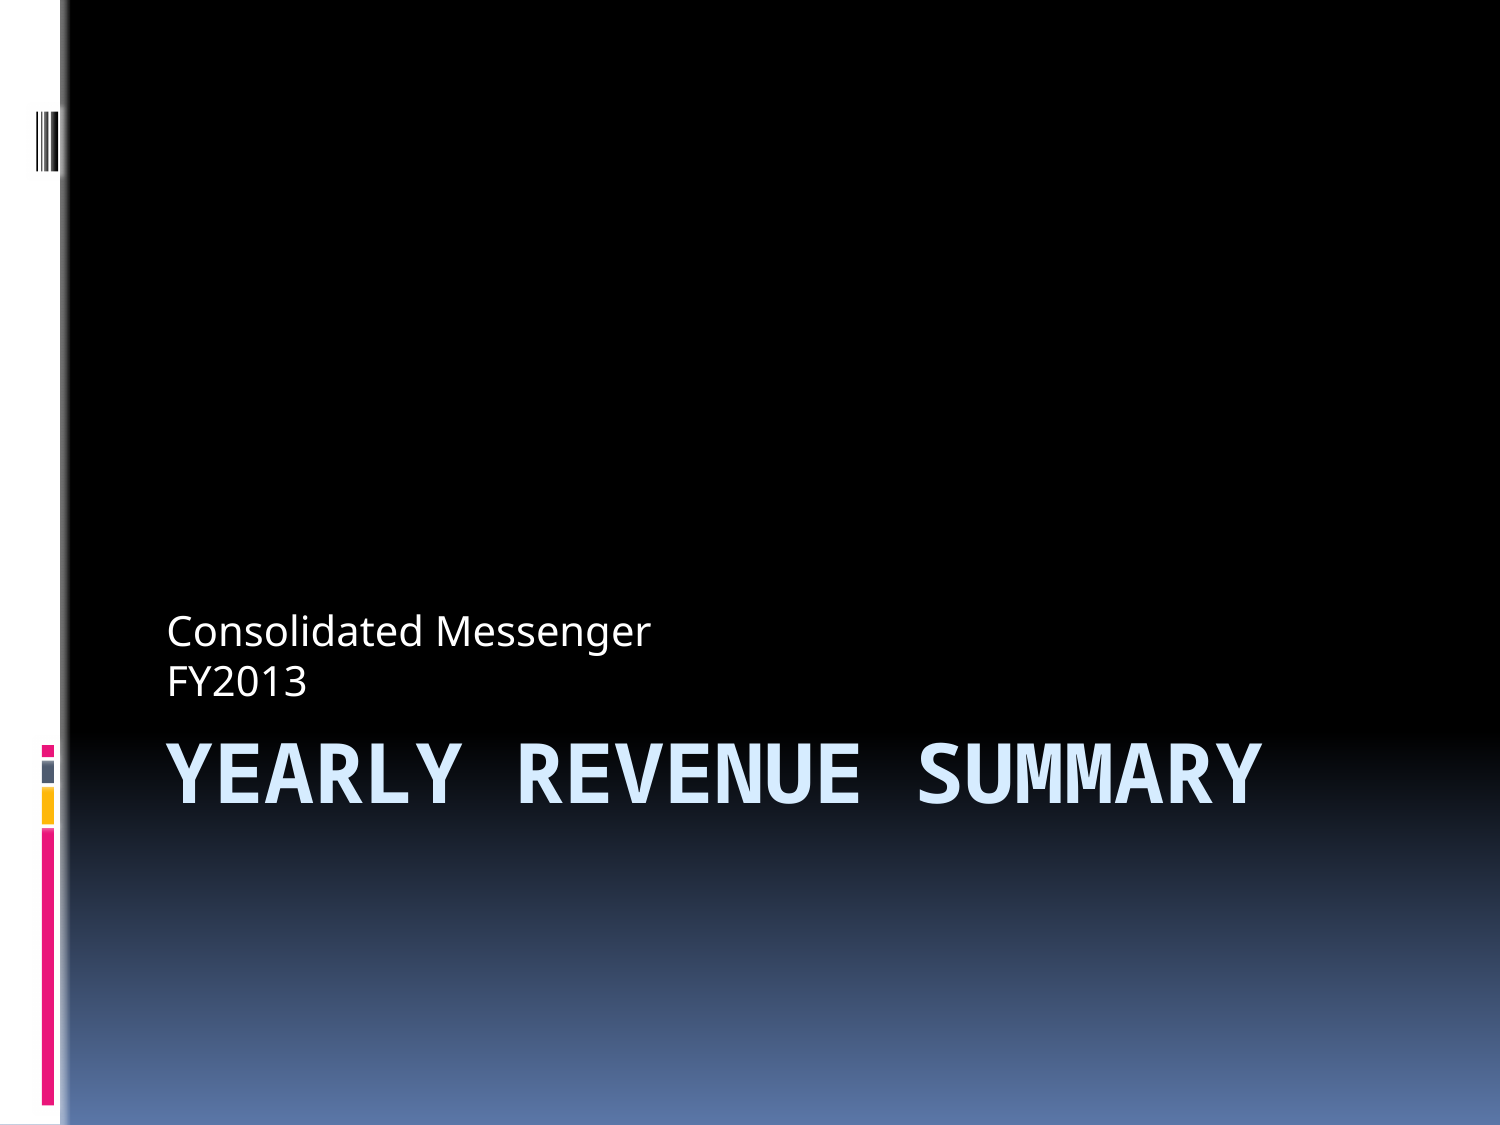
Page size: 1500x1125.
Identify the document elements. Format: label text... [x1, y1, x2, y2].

subtitle Consolidated Messenger FY2013 [150, 464, 1425, 713]
title Yearly Revenue Summary [150, 713, 1425, 1037]
